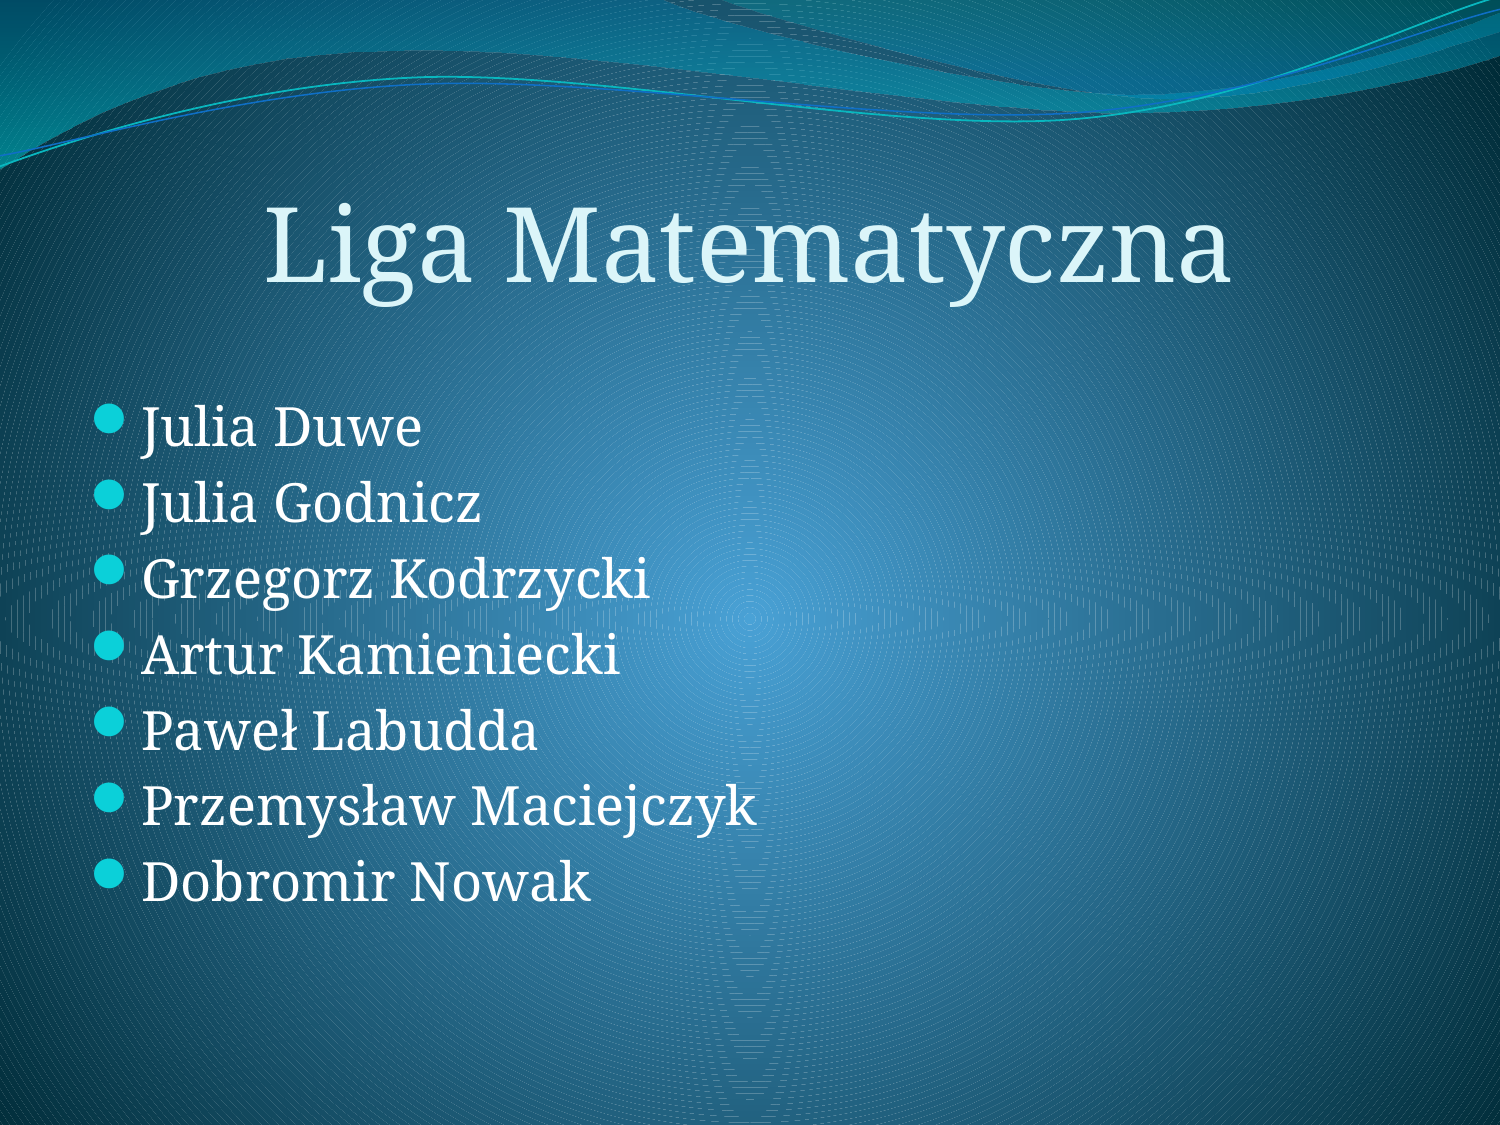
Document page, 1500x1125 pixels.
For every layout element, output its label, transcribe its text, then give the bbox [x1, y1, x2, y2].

title Liga Matematyczna [75, 115, 1425, 303]
list Julia Duwe Julia Godnicz Grzegorz Kodrzycki Artur Kamieniecki Paweł Labudda Przemysław Maciejczyk Dobromir Nowak [75, 385, 1425, 1038]
